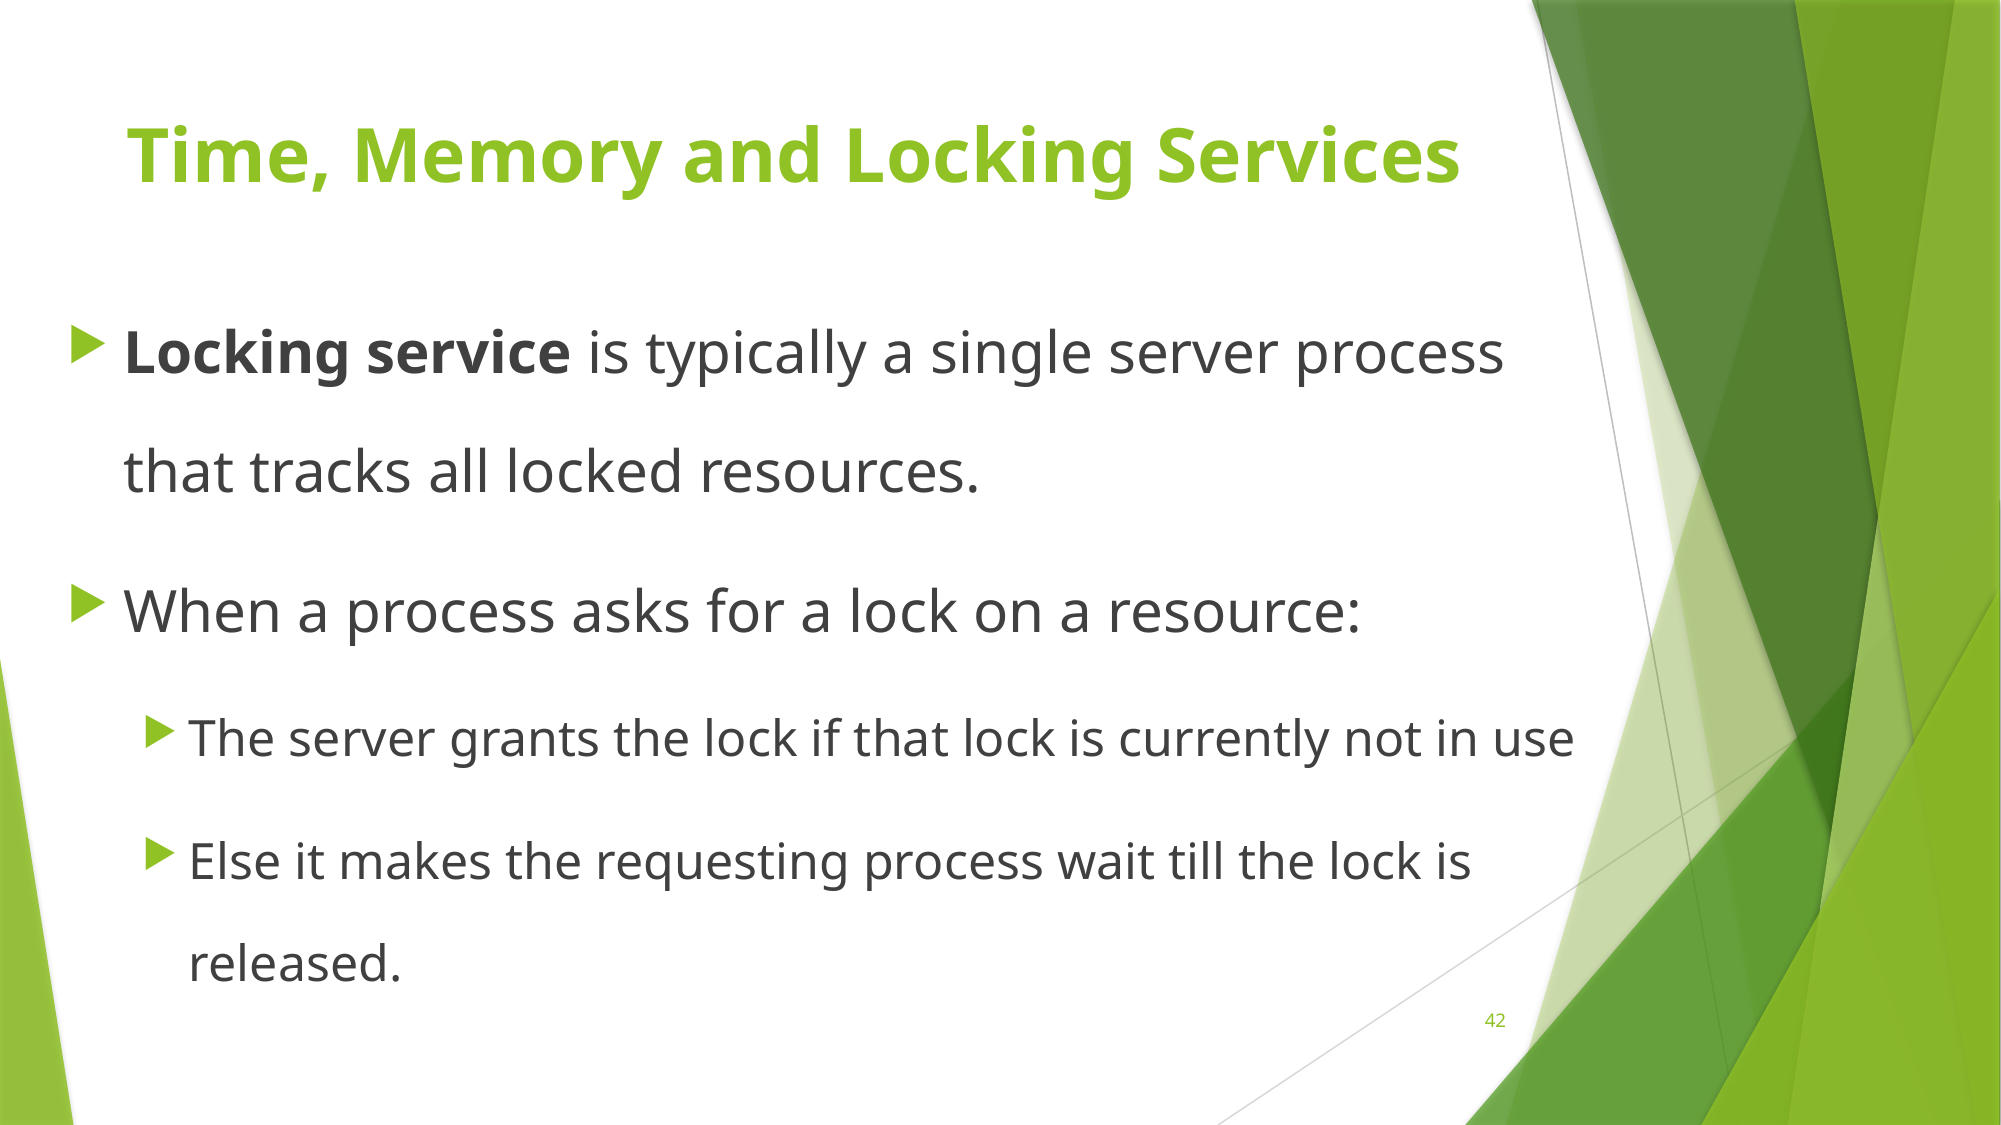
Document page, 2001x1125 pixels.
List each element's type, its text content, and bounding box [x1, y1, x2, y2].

slide_number 42 [1409, 991, 1522, 1051]
list Locking service is typically a single server process that tracks all locked resources. When a process asks for a lock on a resource: The server grants the lock if that lock is currently not in use Else it makes the requesting process wait till the lock is released. [52, 258, 1619, 896]
title Time, Memory and Locking Services [111, 99, 1522, 258]
